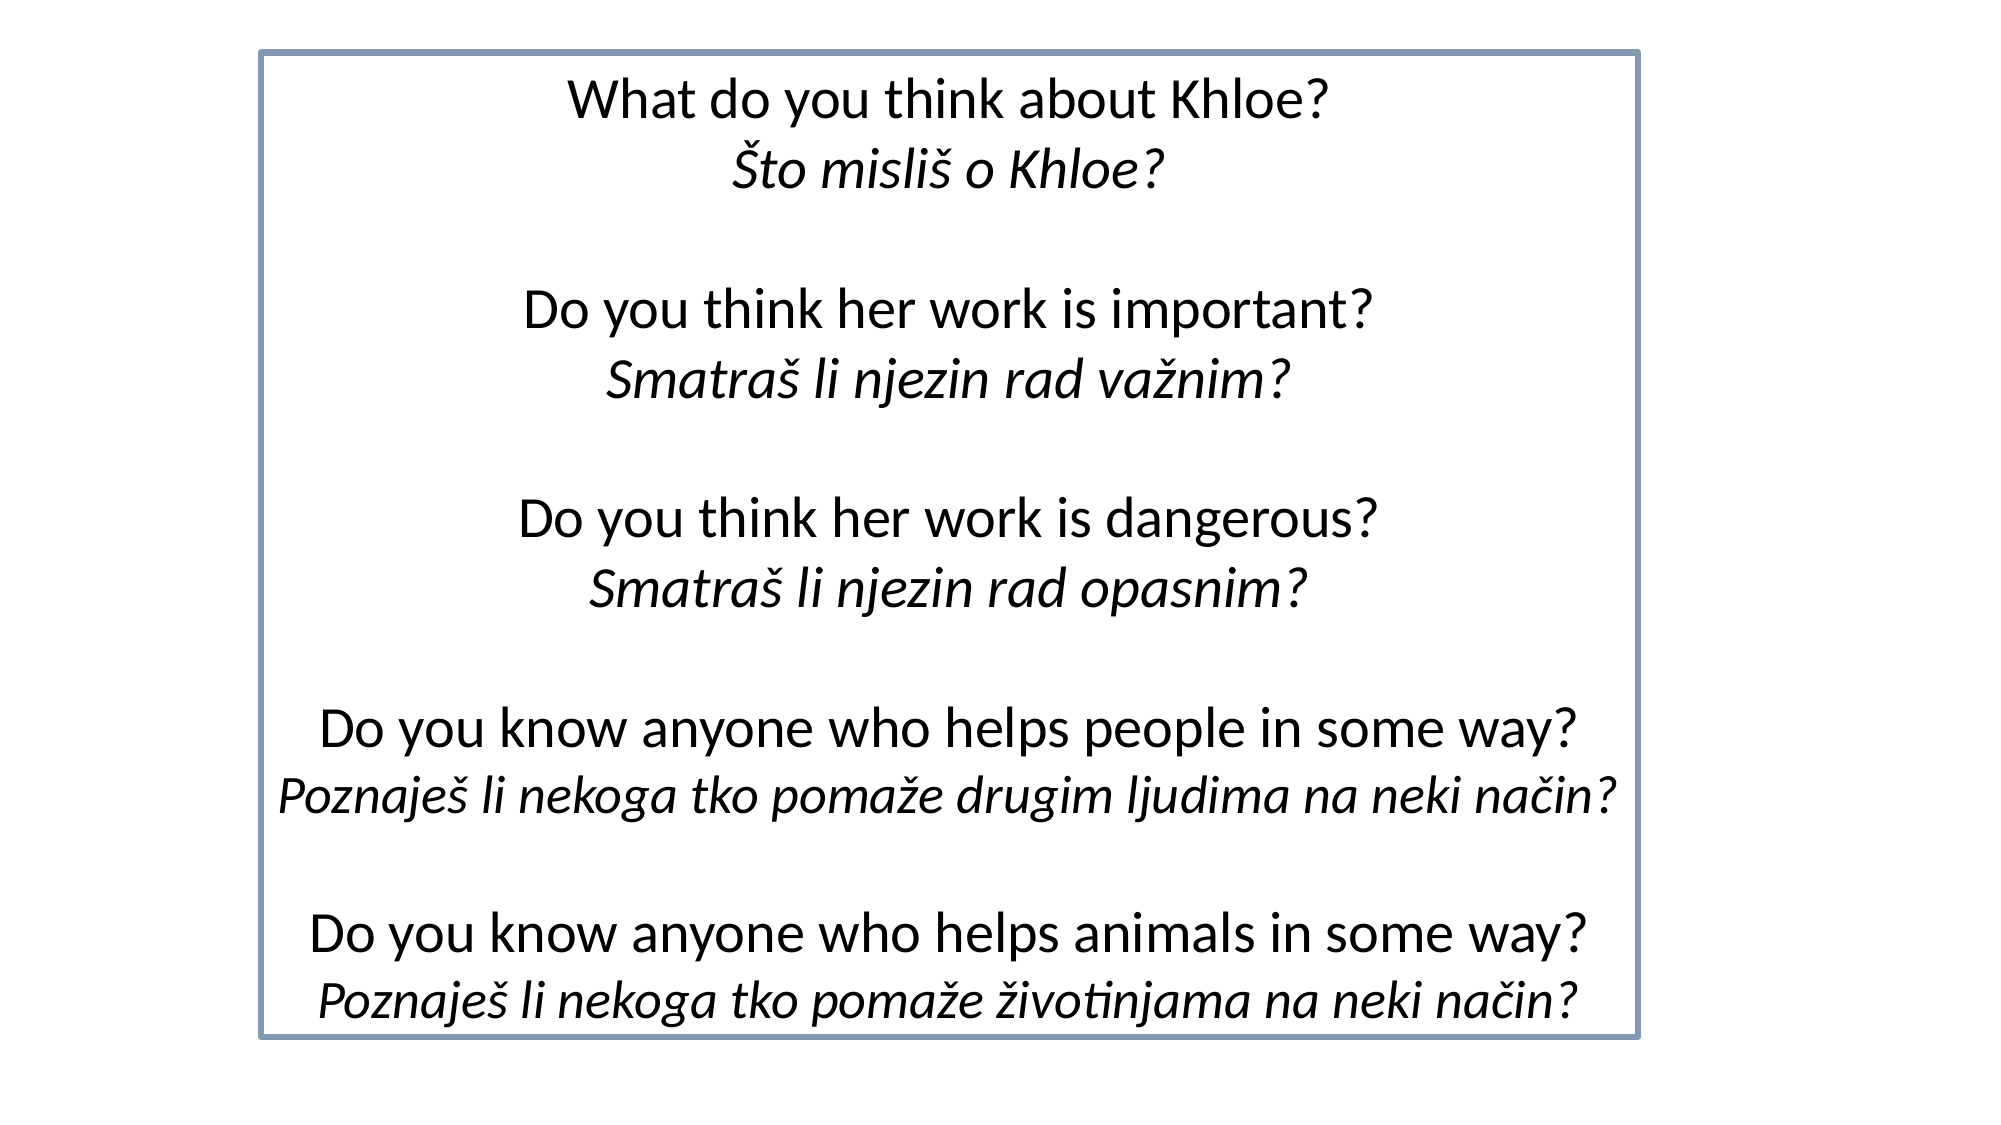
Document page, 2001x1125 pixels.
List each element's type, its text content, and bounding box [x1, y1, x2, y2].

text_box What do you think about Khloe? Što misliš o Khloe? Do you think her work is important? Smatraš li njezin rad važnim? Do you think her work is dangerous? Smatraš li njezin rad opasnim? Do you know anyone who helps people in some way? Poznaješ li nekoga tko pomaže drugim ljudima na neki način? Do you know anyone who helps animals in some way? Poznaješ li nekoga tko pomaže životinjama na neki način? [261, 52, 1638, 1037]
